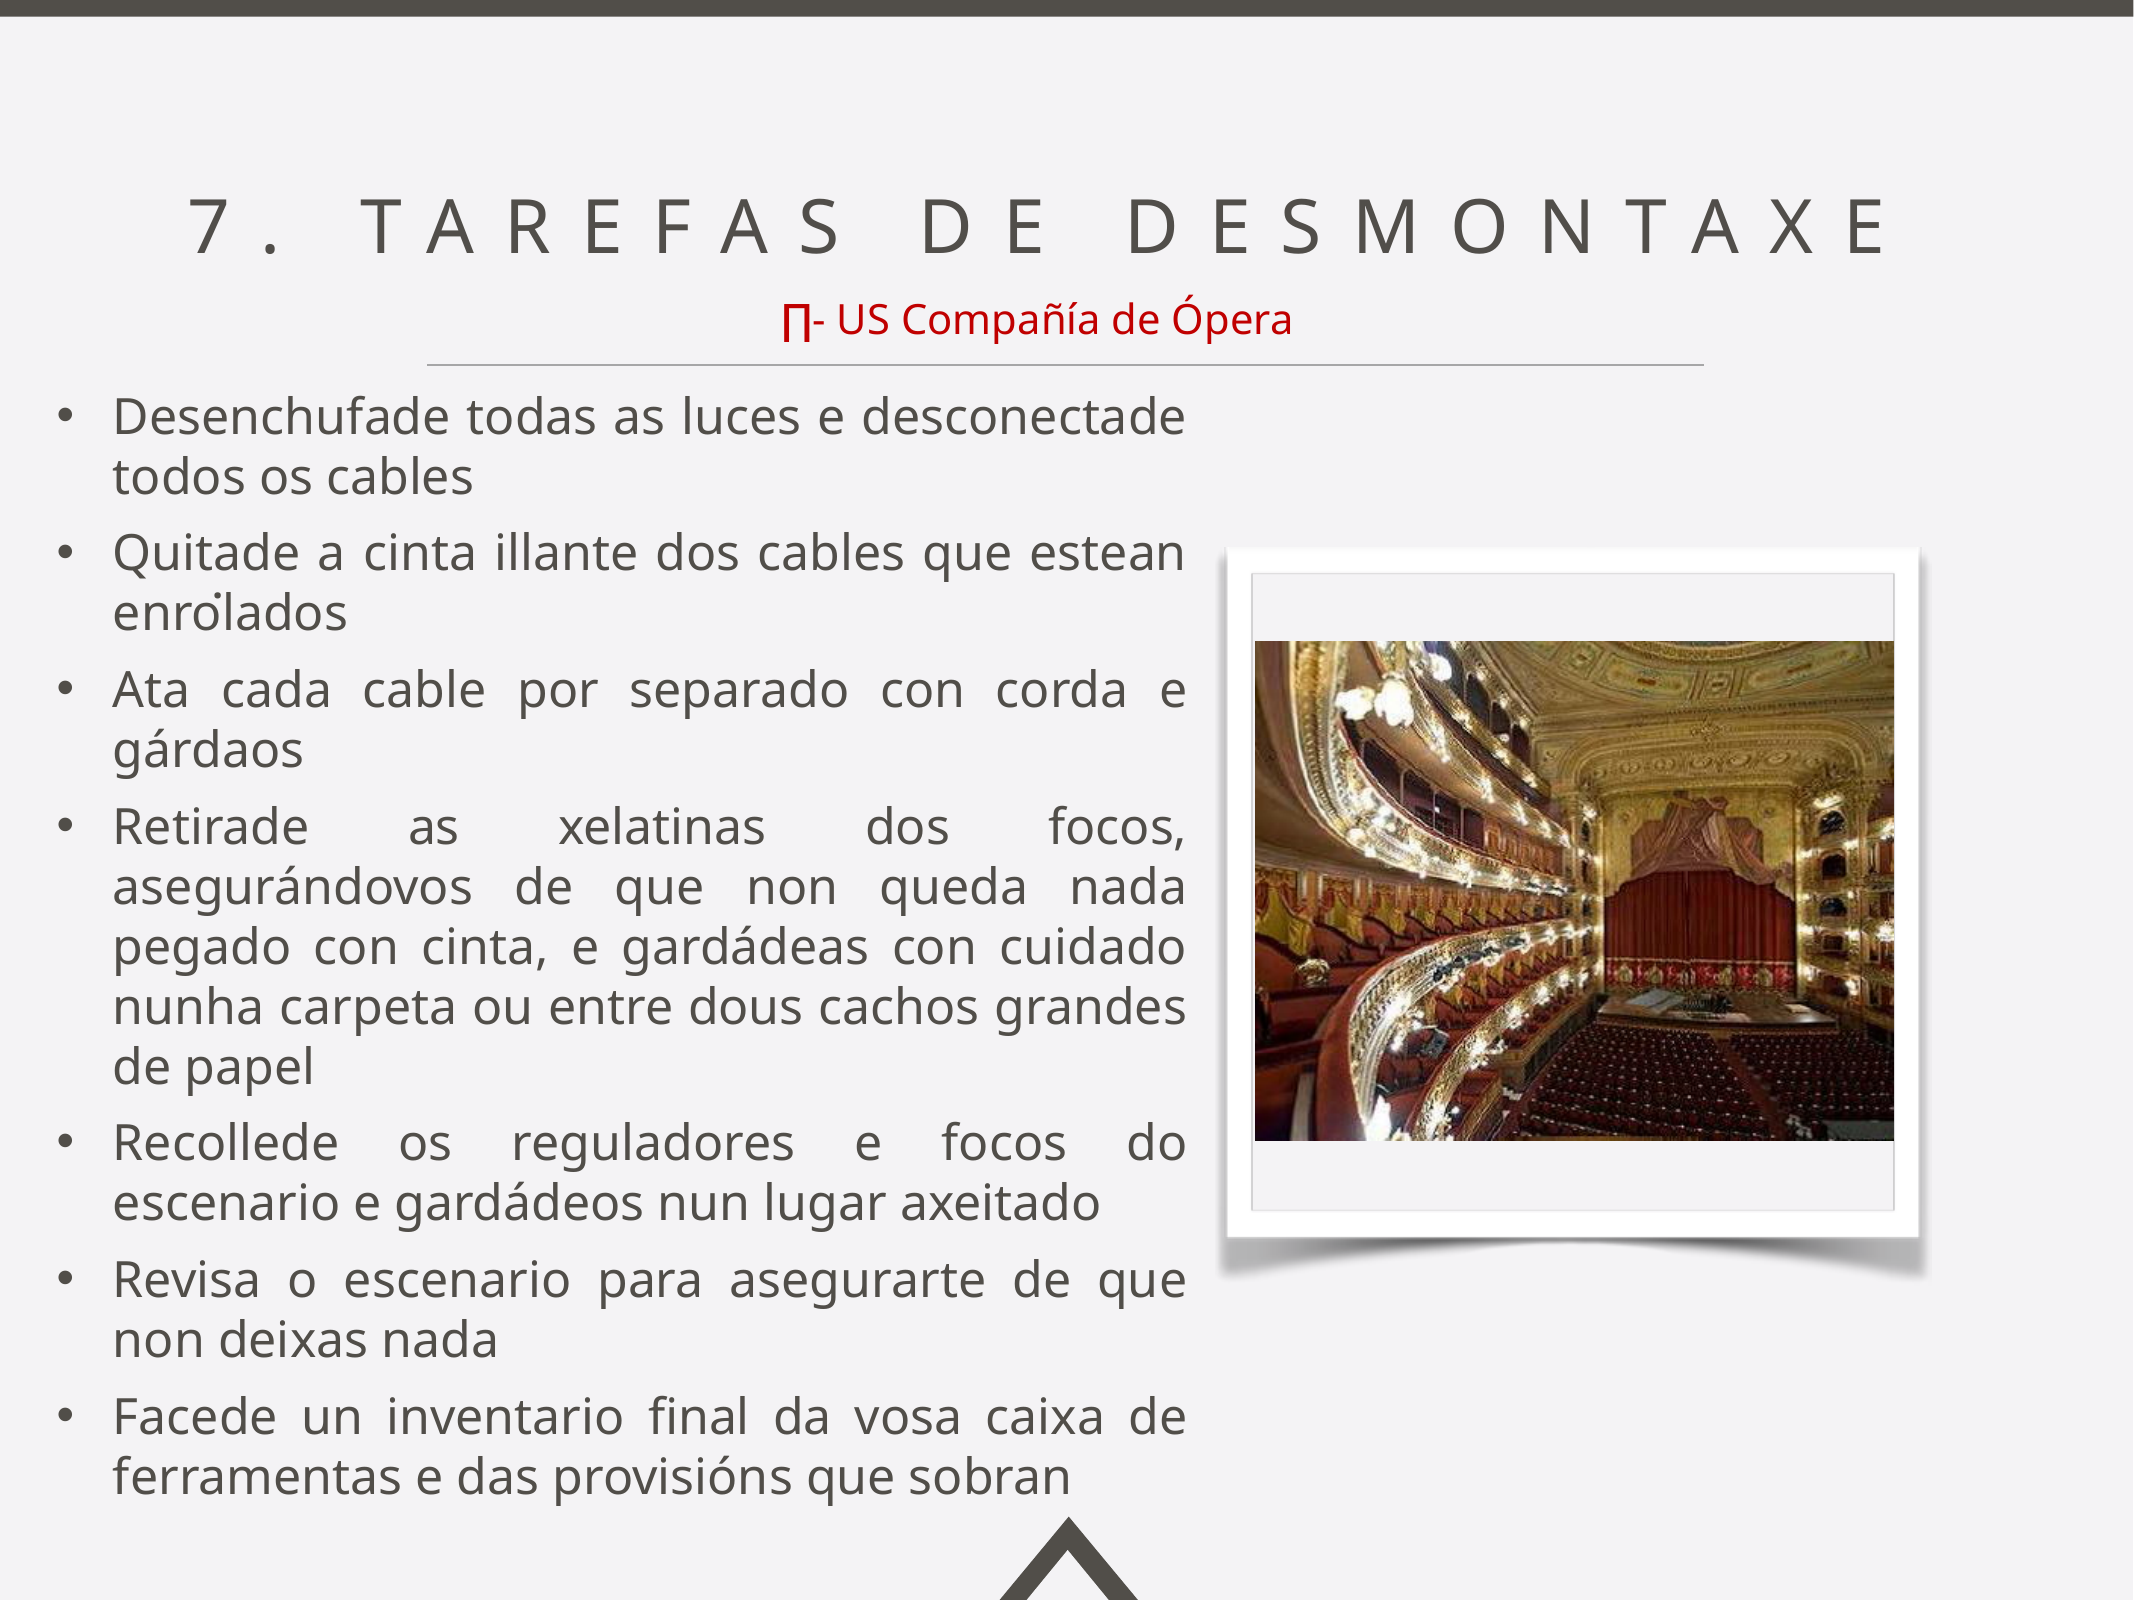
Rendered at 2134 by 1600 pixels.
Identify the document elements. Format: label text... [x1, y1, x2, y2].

list Desenchufade todas as luces e desconectade todos os cables Quitade a cinta illante dos cables que estean enrolados Ata cada cable por separado con corda e gárdaos Retirade as xelatinas dos focos, asegurándovos de que non queda nada pegado con cinta, e gardádeas con cuidado nunha carpeta ou entre dous cachos grandes de papel Recollede os reguladores e focos do escenario e gardádeos nun lugar axeitado Revisa o escenario para asegurarte de que non deixas nada Facede un inventario final da vosa caixa de ferramentas e das provisións que sobran [56, 383, 1189, 1462]
picture [1215, 547, 1932, 1286]
list ∏- US Compañía de Ópera [397, 292, 1678, 361]
title 7. tarefas de desmontaxe [149, 135, 1926, 270]
